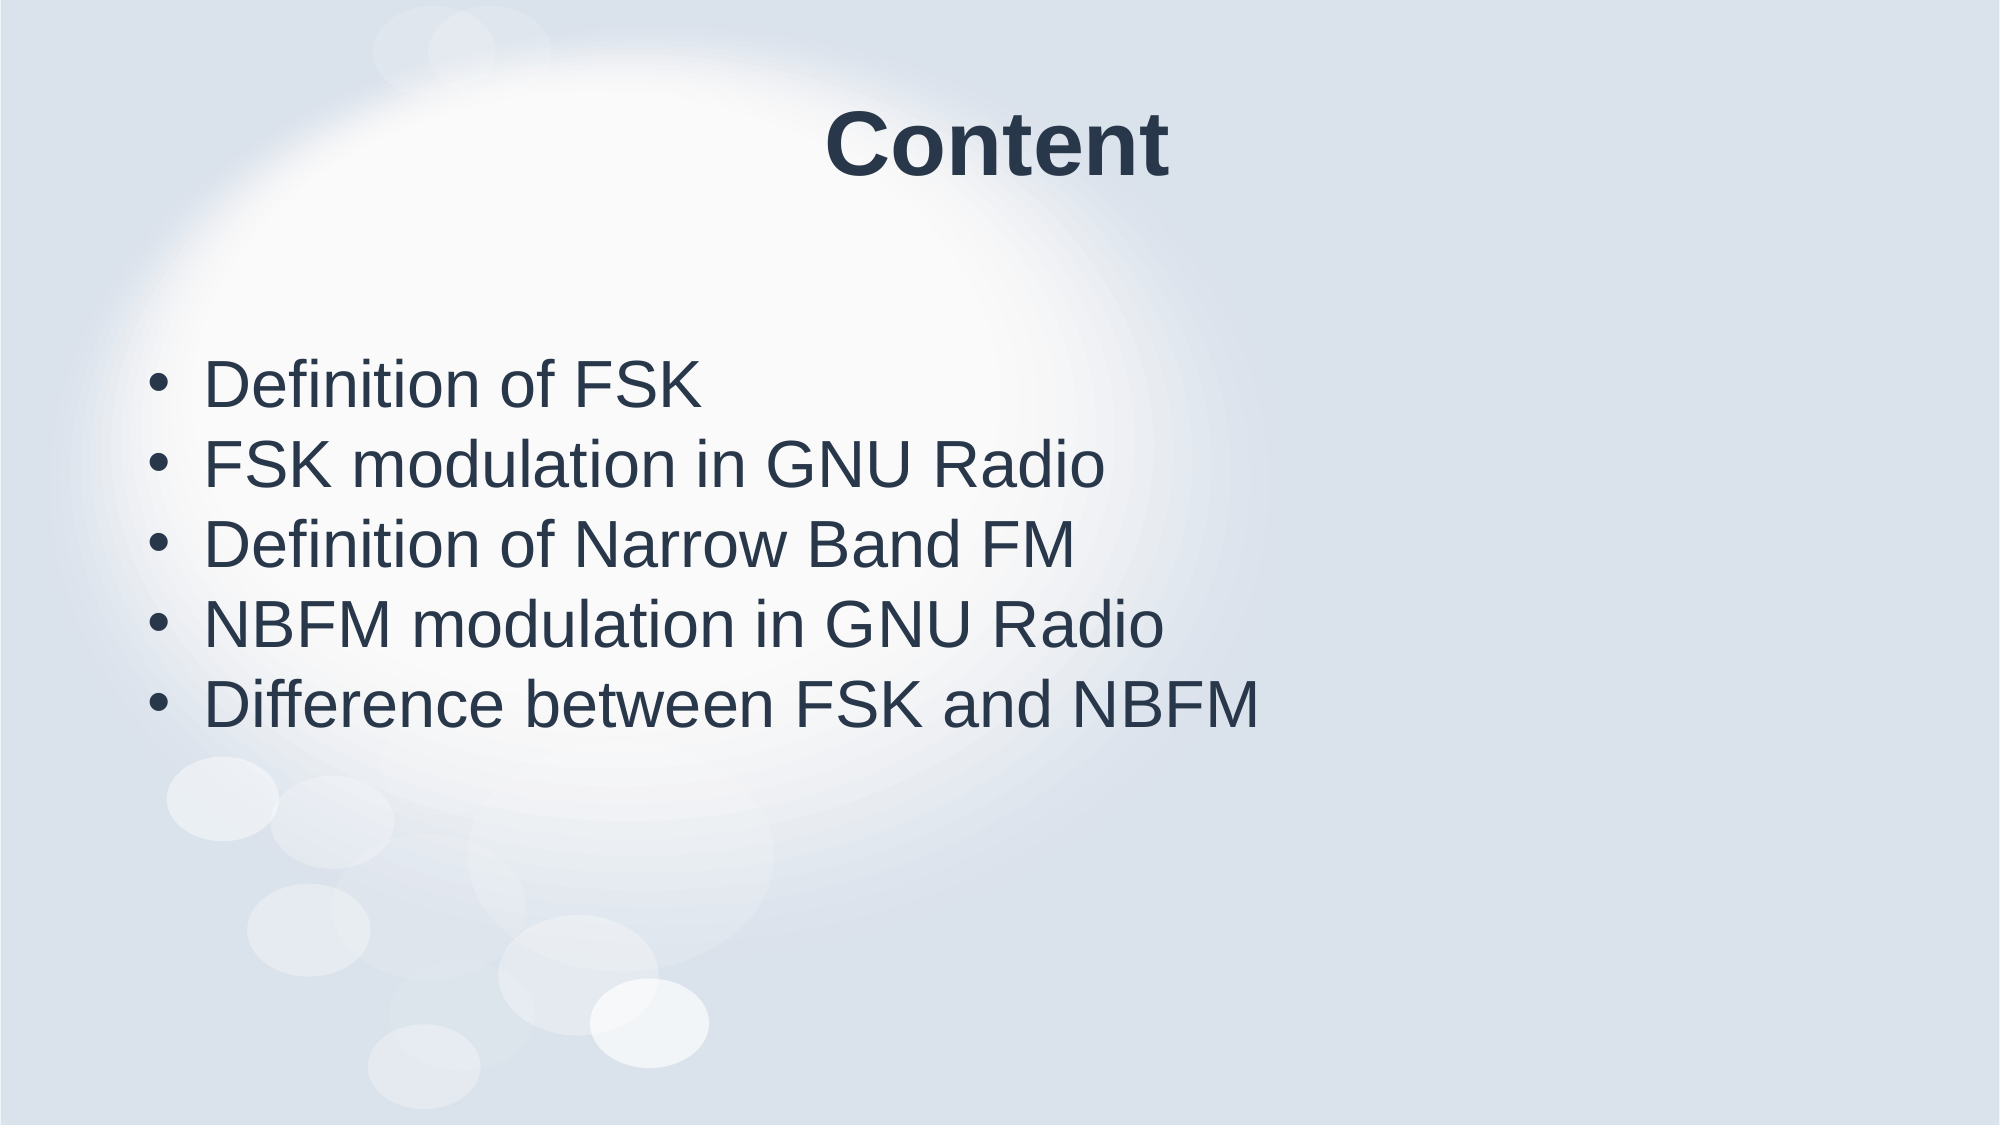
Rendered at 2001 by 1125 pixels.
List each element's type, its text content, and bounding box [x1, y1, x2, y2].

list Definition of FSK FSK modulation in GNU Radio Definition of Narrow Band FM NBFM modulation in GNU Radio Difference between FSK and NBFM [132, 333, 1868, 952]
title Content [129, 45, 1867, 233]
